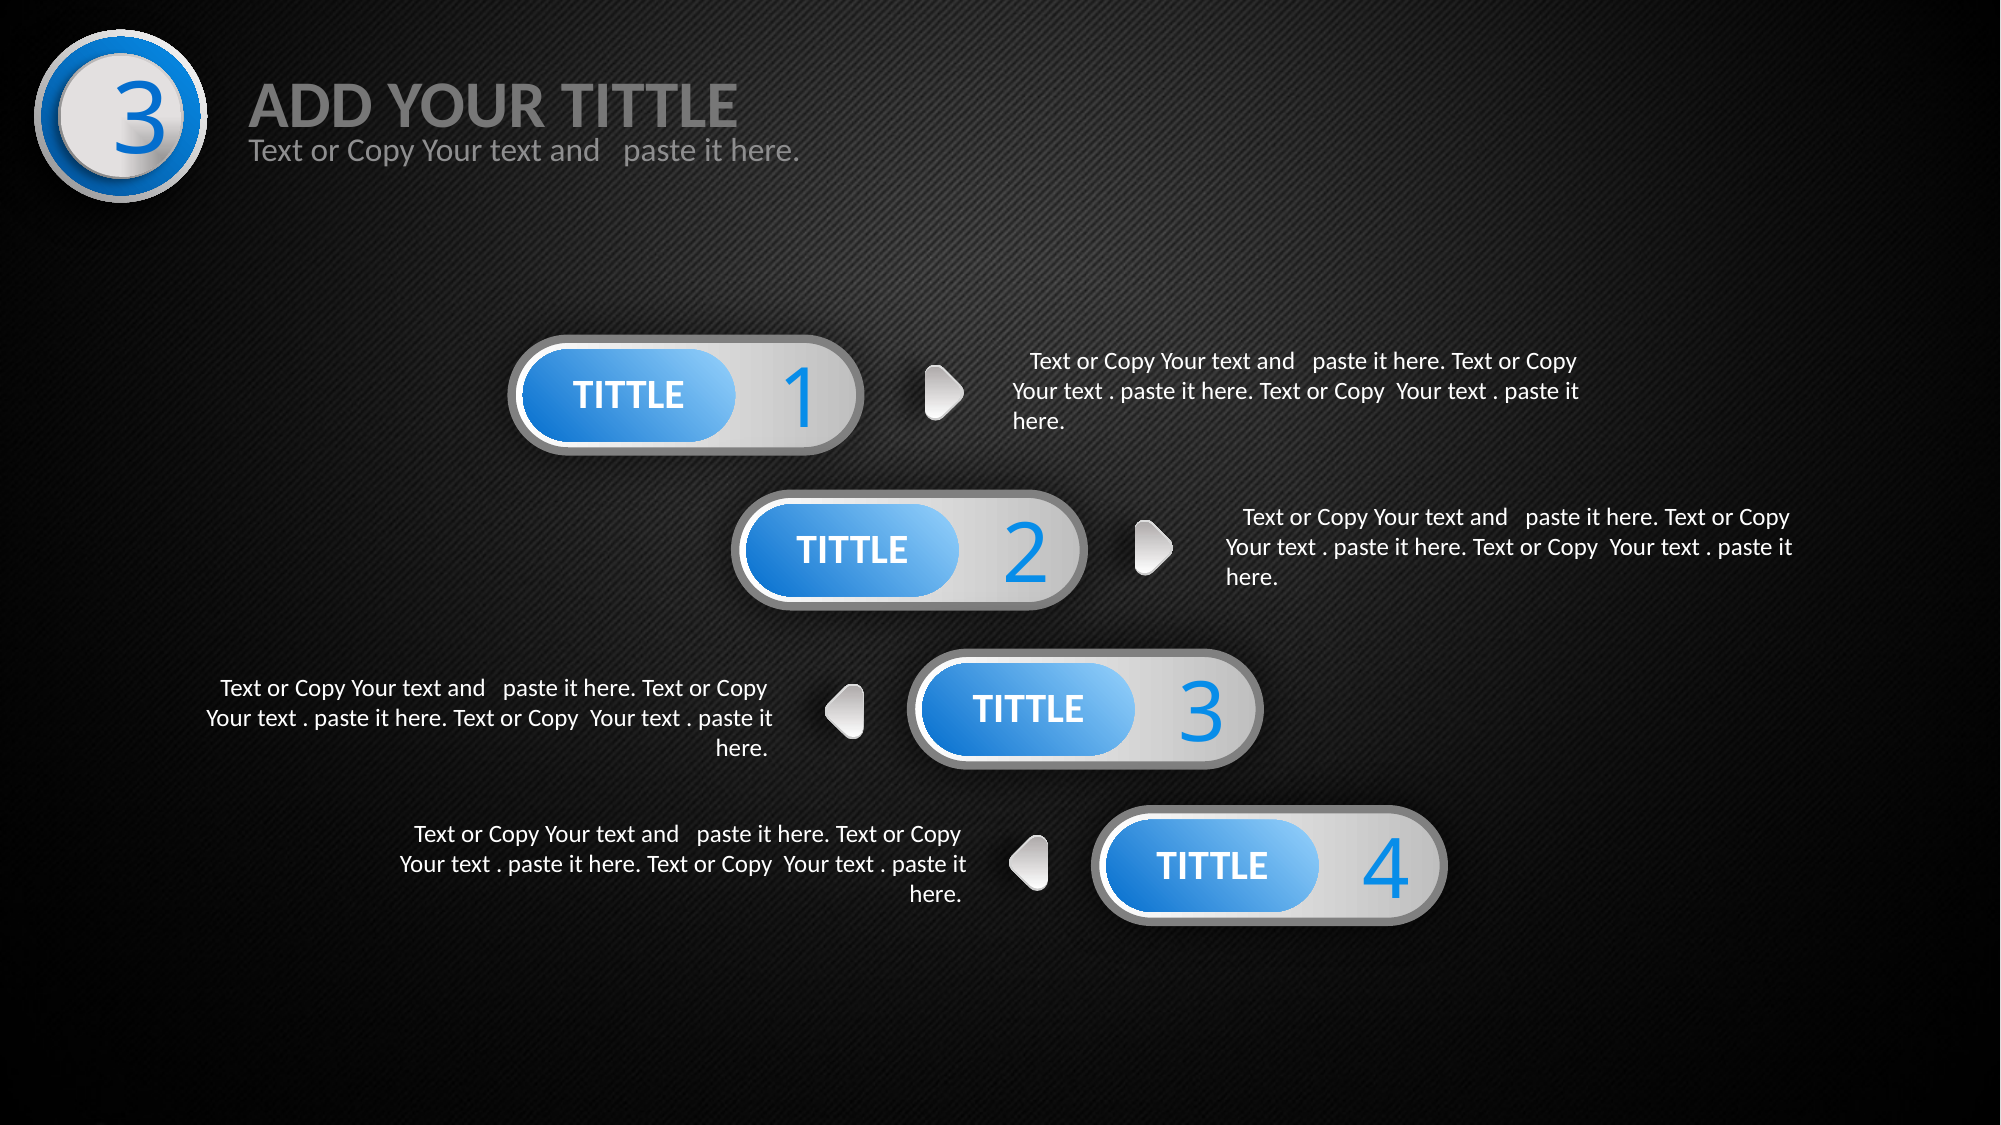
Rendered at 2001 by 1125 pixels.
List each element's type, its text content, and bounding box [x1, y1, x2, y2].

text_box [924, 364, 964, 421]
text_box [1008, 834, 1048, 891]
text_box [1095, 807, 1563, 924]
picture [0, 0, 2001, 1125]
text_box Text or Copy Your text and paste it here. Text or Copy Your text . paste it here. Text or Copy Your text . paste it here. [163, 663, 789, 769]
text_box Text or Copy Your text and paste it here. Text or Copy Your text . paste it here. Text or Copy Your text . paste it here. [997, 337, 1624, 442]
text_box Text or Copy Your text and paste it here. Text or Copy Your text . paste it here. Text or Copy Your text . paste it here. [1210, 493, 1837, 598]
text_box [34, 29, 208, 203]
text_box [910, 651, 1379, 768]
text_box ADD YOUR TITTLE [233, 53, 985, 149]
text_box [824, 683, 864, 740]
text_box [511, 336, 980, 454]
text_box Text or Copy Your text and paste it here. [233, 120, 883, 176]
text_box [1134, 519, 1174, 576]
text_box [735, 491, 1203, 609]
text_box Text or Copy Your text and paste it here. Text or Copy Your text . paste it here. Text or Copy Your text . paste it here. [356, 810, 983, 915]
